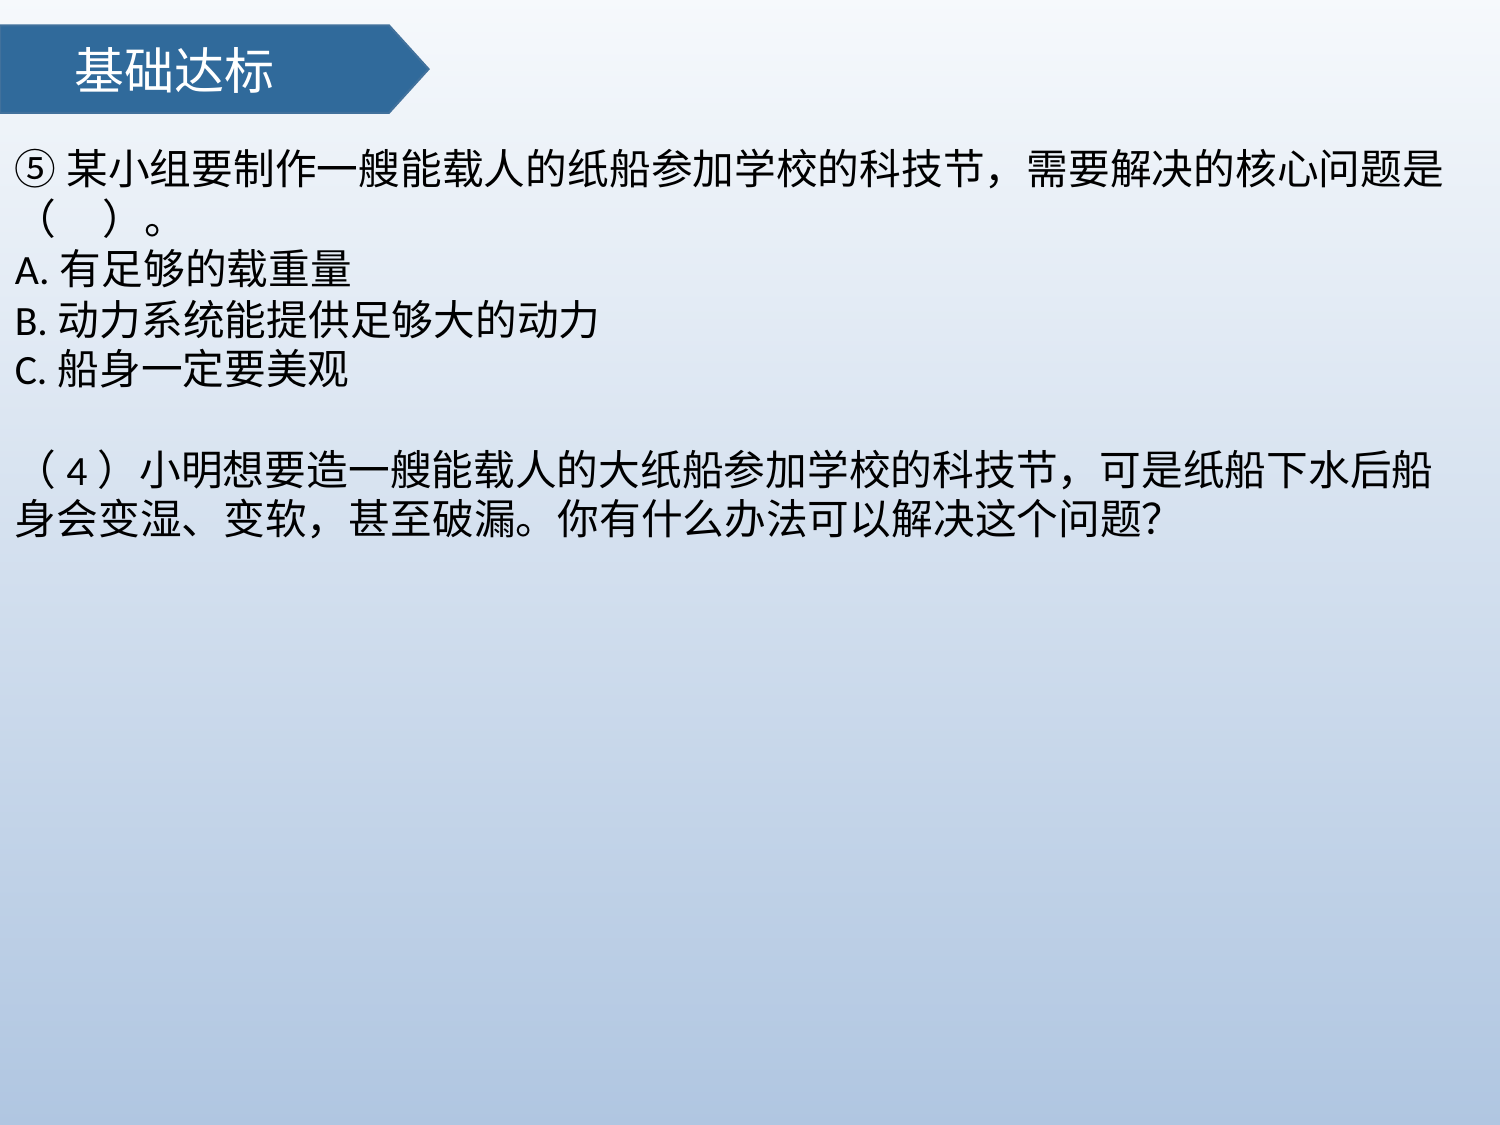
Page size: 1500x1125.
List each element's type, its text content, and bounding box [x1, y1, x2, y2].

text_box 基础达标 [0, 25, 429, 113]
text_box ⑤某小组要制作一艘能载人的纸船参加学校的科技节，需要解决的核心问题是（ ）。 A.有足够的载重量 B.动力系统能提供足够大的动力 C.船身一定要美观 （4）小明想要造一艘能载人的大纸船参加学校的科技节，可是纸船下水后船身会变湿、变软，甚至破漏。你有什么办法可以解决这个问题？ [0, 135, 1473, 701]
